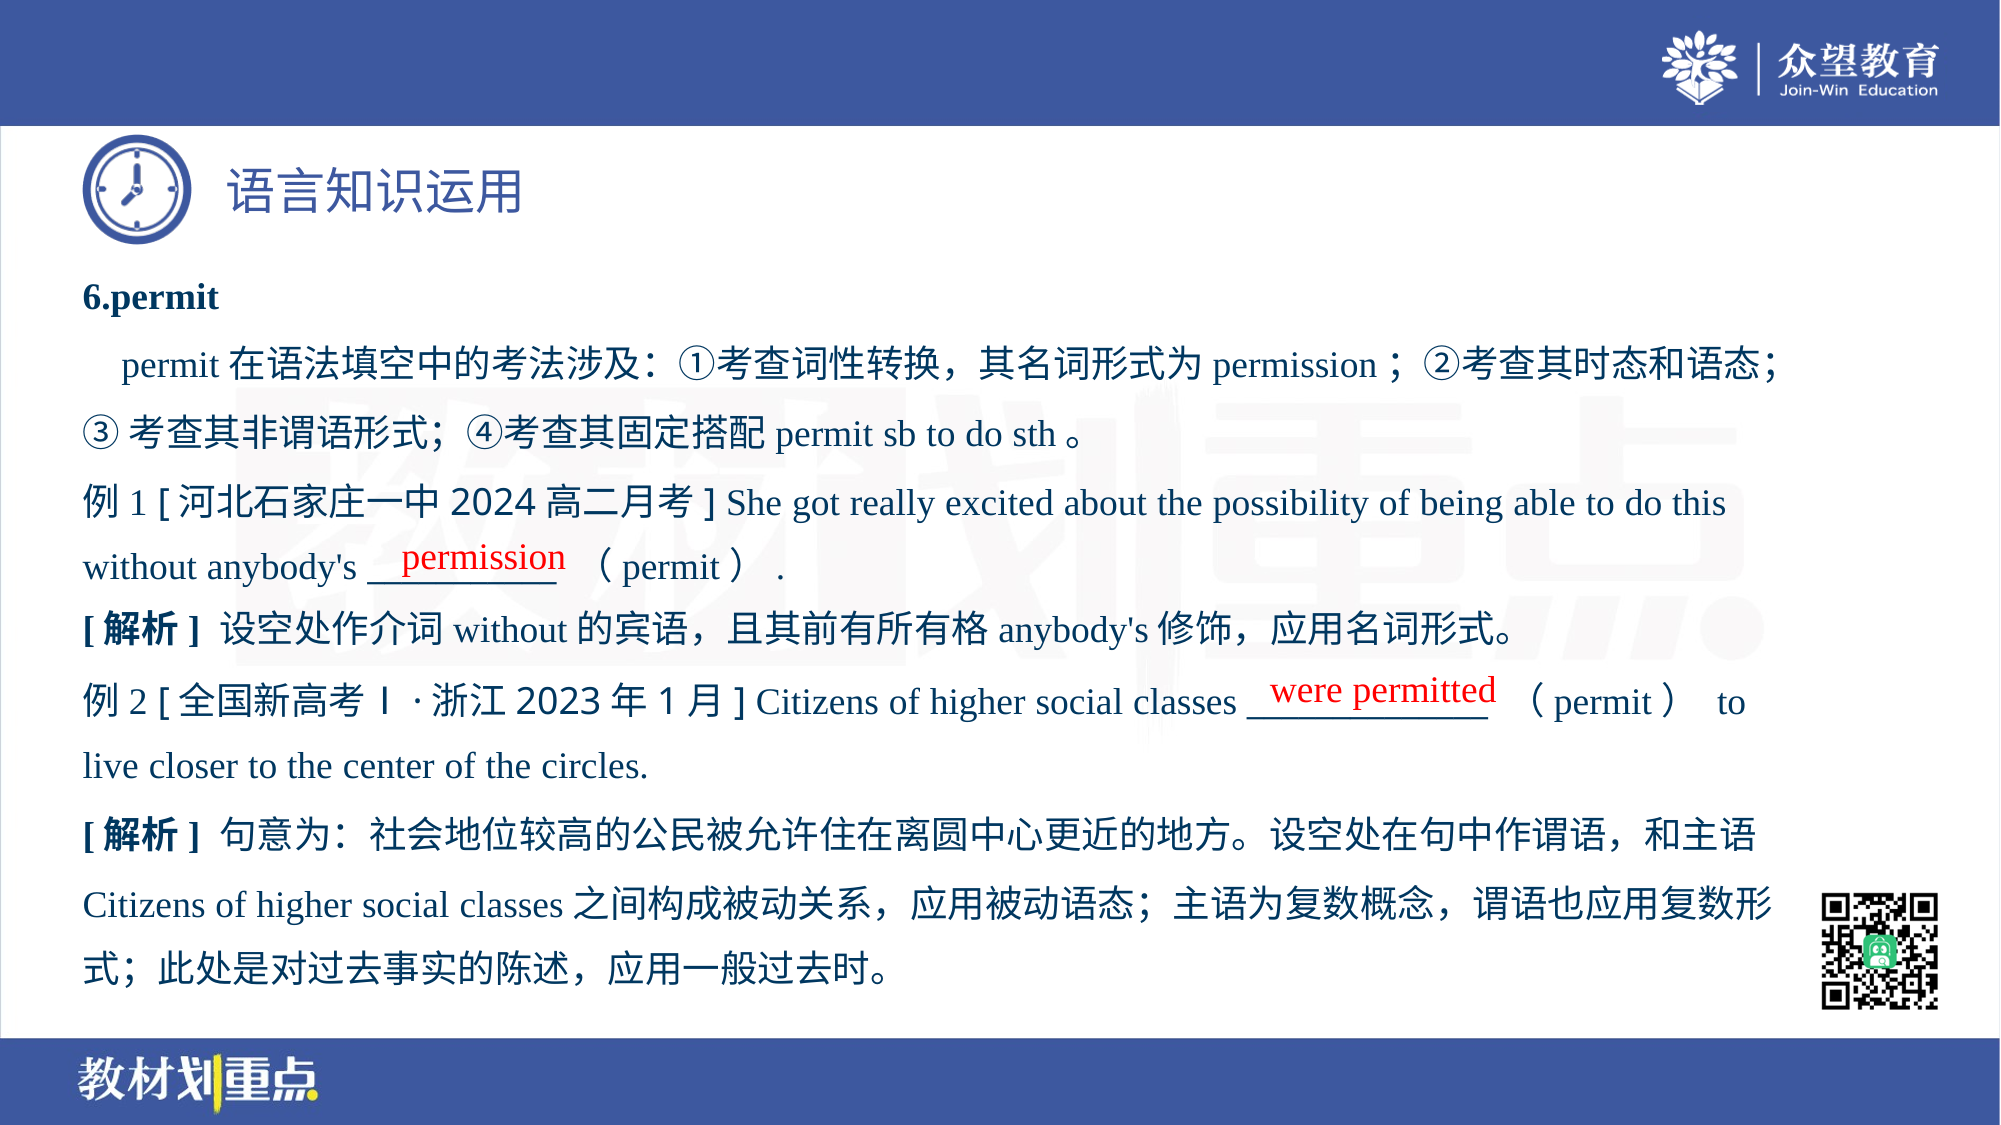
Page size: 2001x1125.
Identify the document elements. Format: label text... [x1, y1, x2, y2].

text_box 6.permit permit在语法填空中的考法涉及：①考查词性转换，其名词形式为permission；②考查其时态和语态； ③考查其非谓语形式；④考查其固定搭配permit sb to do sth。 例1 [河北石家庄一中2024高二月考] She got really excited about the possibility of being able to do this without anybody's ___________ （permit）. [82, 247, 1817, 581]
picture [0, 0, 2000, 1125]
text_box [解析] 句意为：社会地位较高的公民被允许住在离圆中心更近的地方。设空处在句中作谓语，和主语 Citizens of higher social classes之间构成被动关系，应用被动语态；主语为复数概念，谓语也应用复数形 式；此处是对过去事实的陈述，应用一般过去时。 [82, 787, 1817, 984]
text_box 例2 [全国新高考Ⅰ·浙江2023年1月] Citizens of higher social classes ______________ （permit） to live closer to the center of the circles. [82, 652, 1817, 780]
text_box were permitted [1252, 645, 1515, 704]
text_box permission [388, 512, 580, 571]
text_box [解析] 设空处作介词without的宾语，且其前有所有格anybody's修饰，应用名词形式。 [82, 585, 1817, 644]
